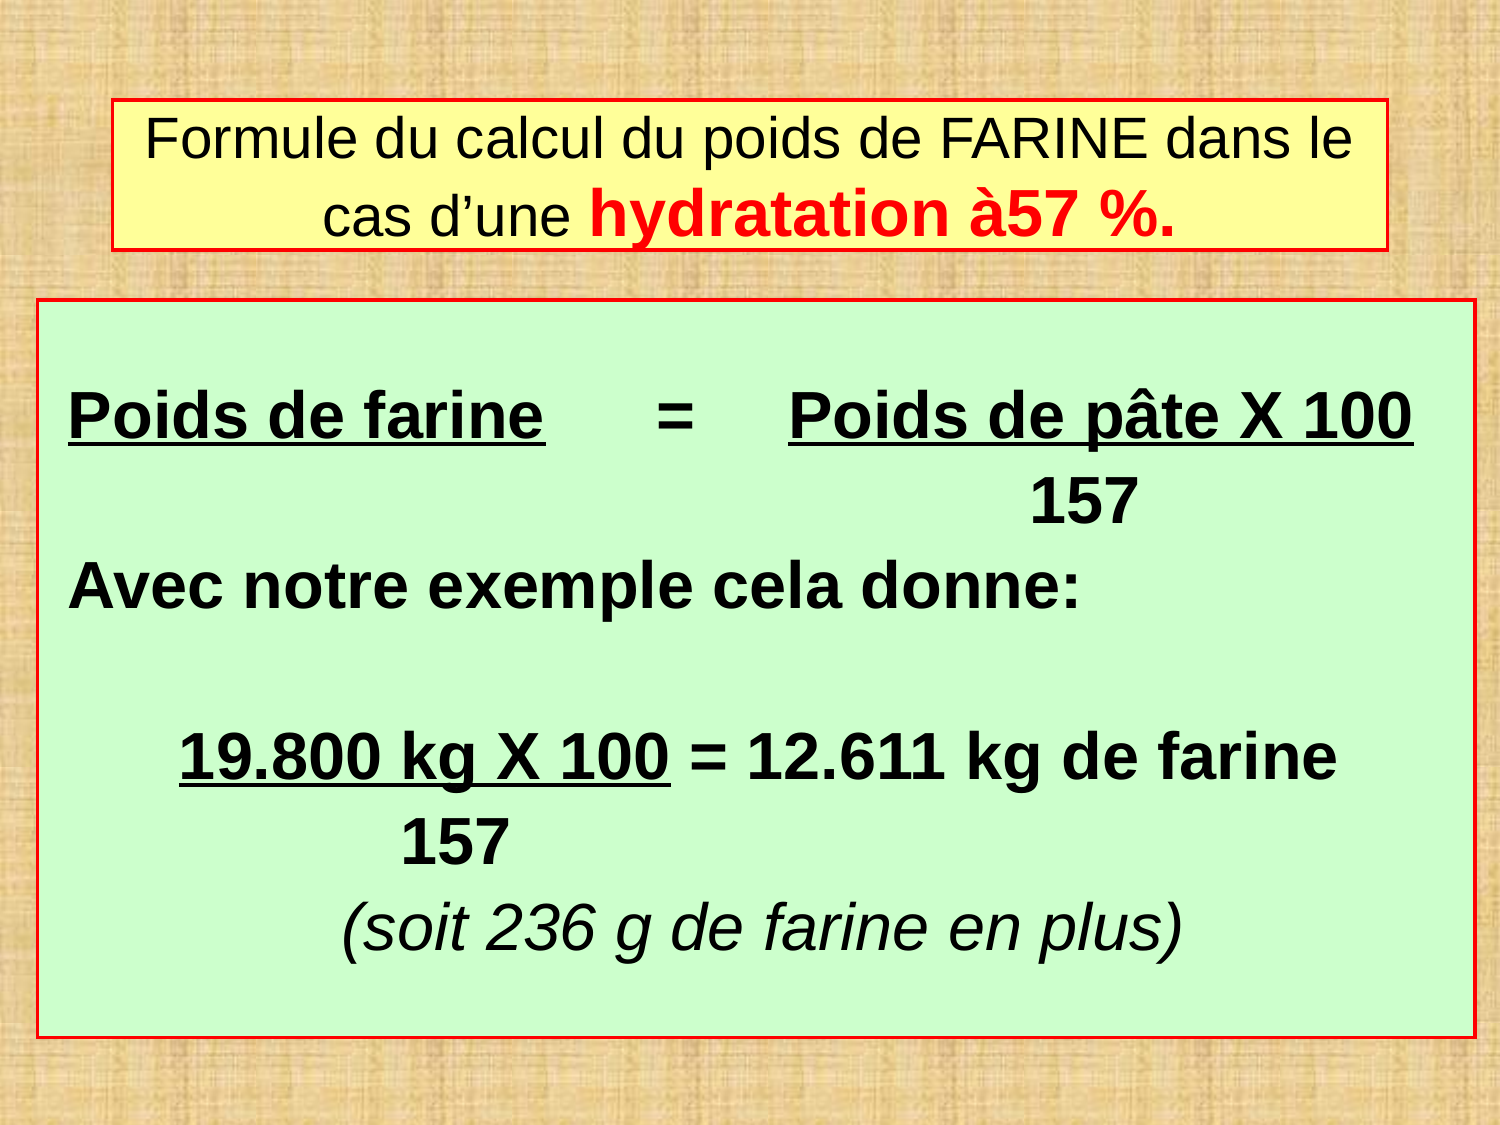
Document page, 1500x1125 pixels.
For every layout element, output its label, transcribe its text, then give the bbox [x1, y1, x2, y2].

picture [0, 0, 1500, 1125]
title Formule du calcul du poids de FARINE dans le cas d’une hydratation à57 %. [112, 99, 1388, 250]
list Poids de farine = Poids de pâte X 100 157 Avec notre exemple cela donne: 19.800 kg X 100 = 12.611 kg de farine 157 (soit 236 g de farine en plus) [37, 299, 1475, 1038]
